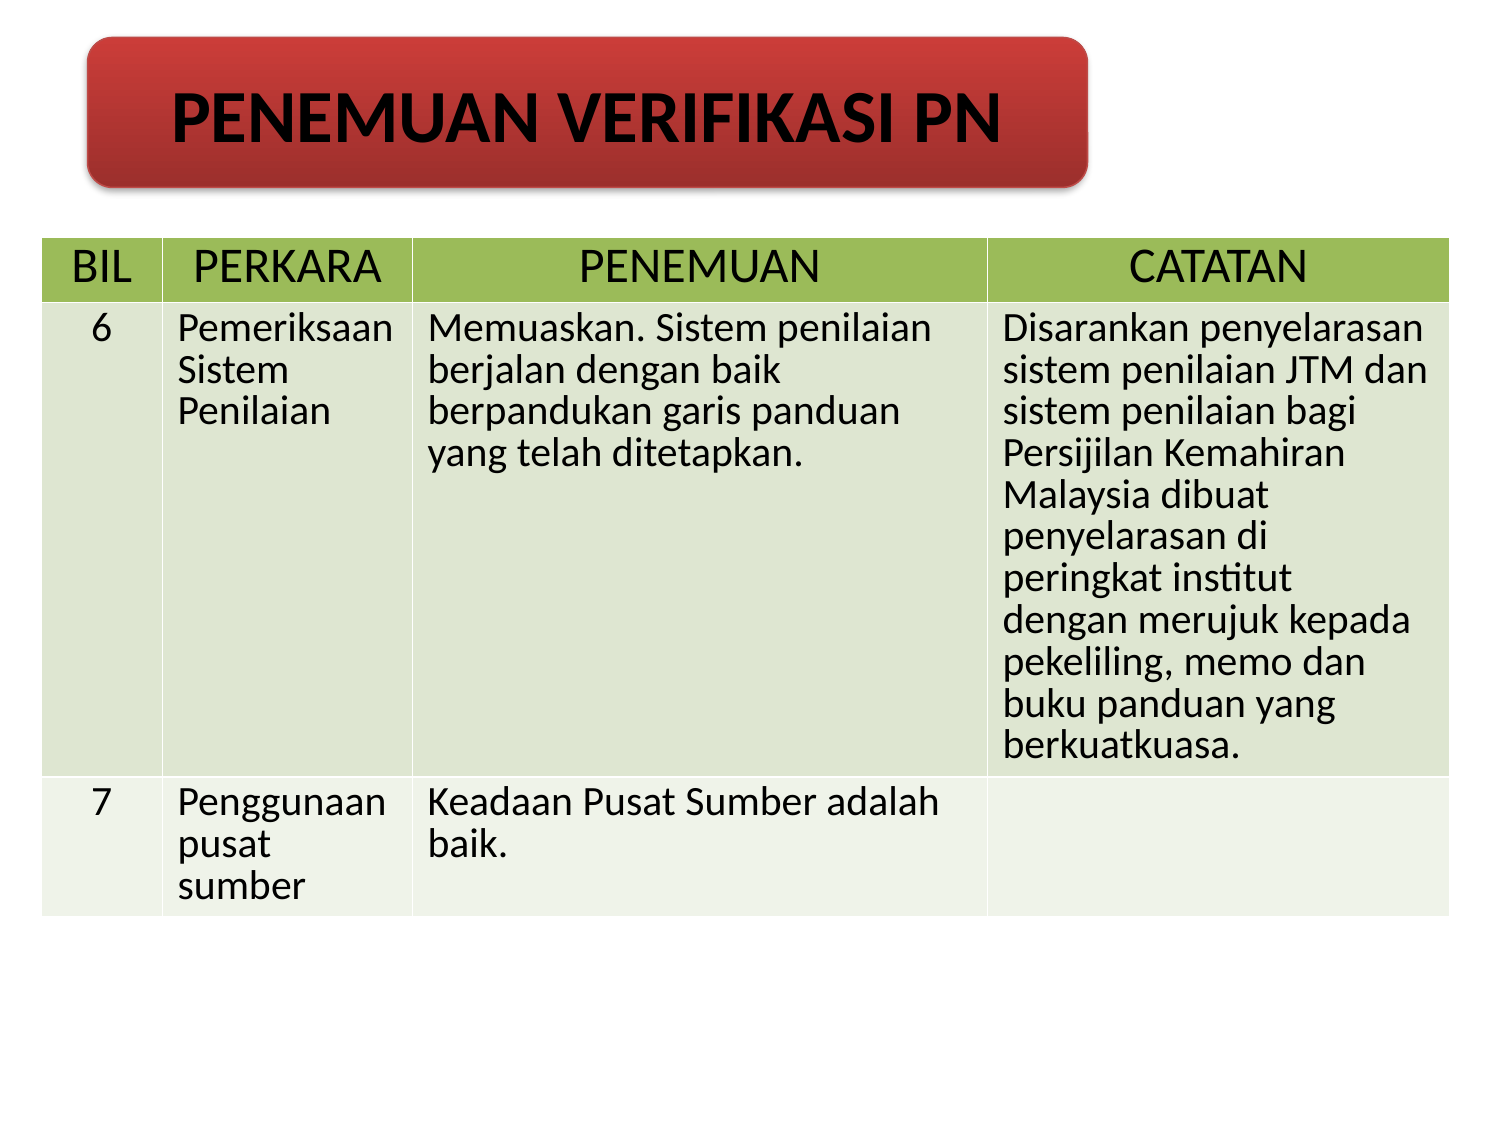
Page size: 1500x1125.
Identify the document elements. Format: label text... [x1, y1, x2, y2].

table_cell [988, 778, 1449, 916]
table_cell Penggunaan pusat sumber [163, 778, 412, 916]
table_cell Memuaskan. Sistem penilaian berjalan dengan baik berpandukan garis panduan yang telah ditetapkan. [413, 303, 987, 776]
table_cell 6 [42, 303, 162, 776]
table_header CATATAN [988, 238, 1449, 302]
table_cell 7 [42, 778, 162, 916]
table_header BIL [42, 238, 162, 302]
table_cell Disarankan penyelarasan sistem penilaian JTM dan sistem penilaian bagi Persijilan Kemahiran Malaysia dibuat penyelarasan di peringkat institut dengan merujuk kepada pekeliling, memo dan buku panduan yang berkuatkuasa. [988, 303, 1449, 776]
table_cell Pemeriksaan Sistem Penilaian [163, 303, 412, 776]
table_cell Keadaan Pusat Sumber adalah baik. [413, 778, 987, 916]
table_header PENEMUAN [413, 238, 987, 302]
text_box PENEMUAN VERIFIKASI PN [86, 36, 1089, 189]
table_header PERKARA [163, 238, 412, 302]
